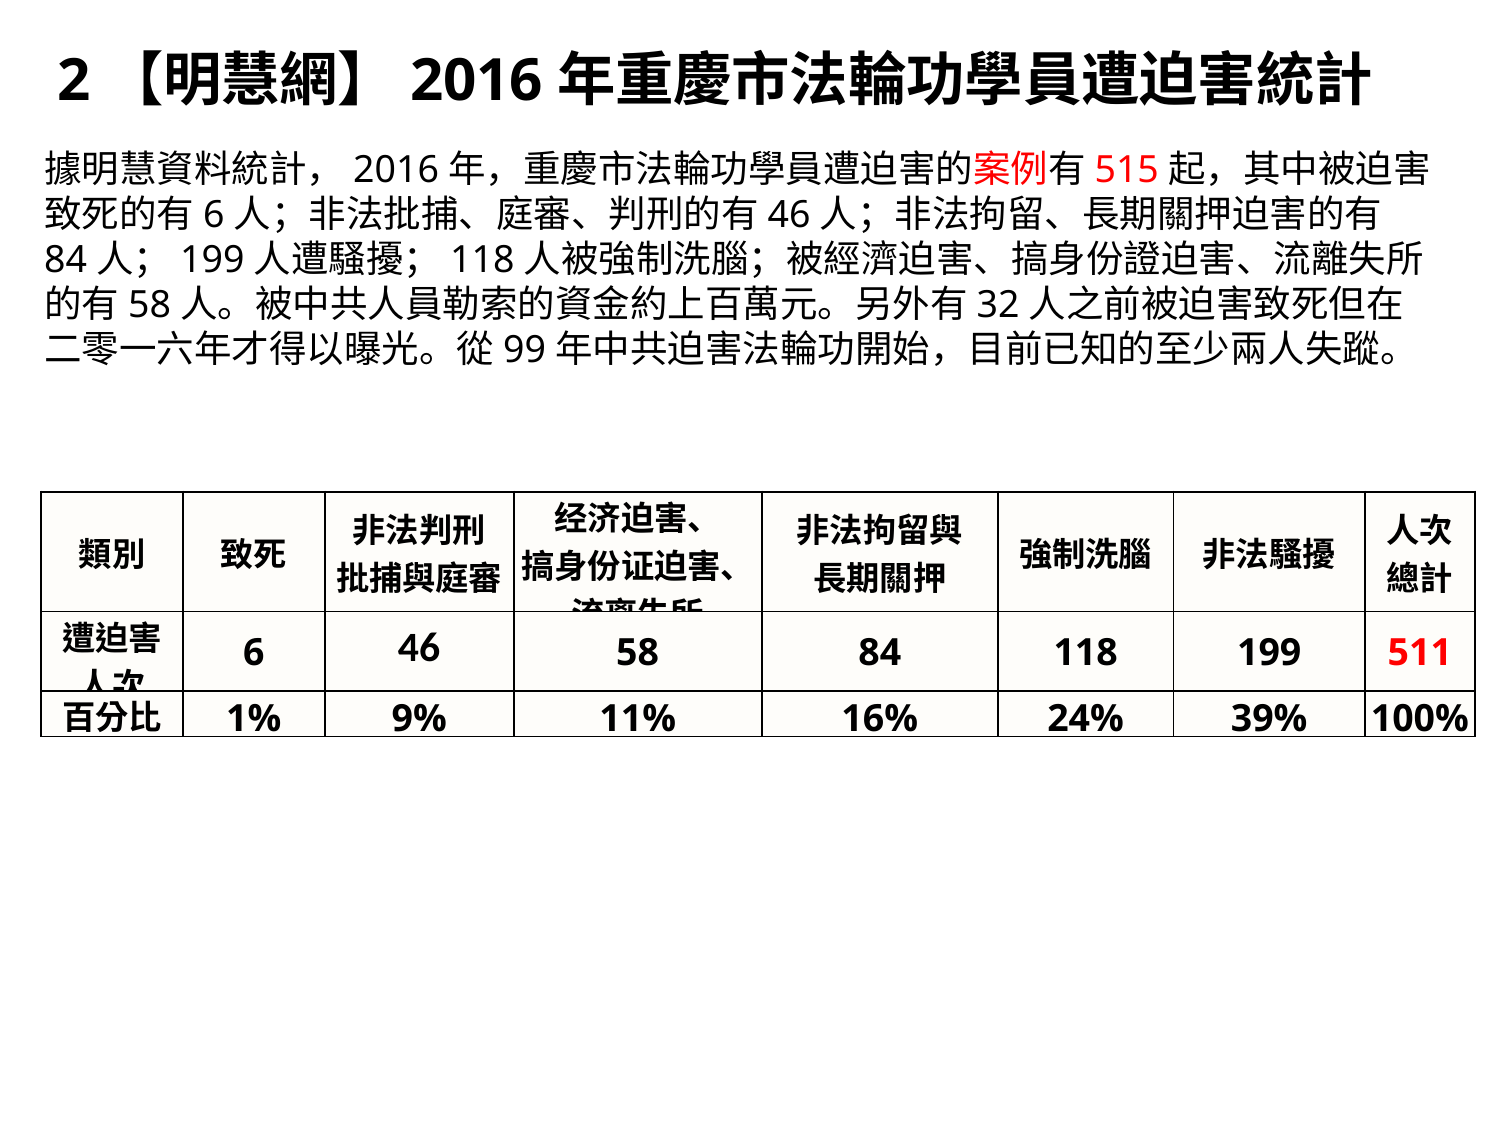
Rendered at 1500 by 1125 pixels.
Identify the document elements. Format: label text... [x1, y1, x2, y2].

table_cell 24% [999, 692, 1173, 736]
table_cell 6 [184, 612, 324, 690]
table_header 類別 [42, 493, 182, 611]
table_header 经济迫害、 搞身份证迫害、 流离失所 [515, 493, 761, 611]
table_header 非法拘留與 長期關押 [763, 493, 997, 611]
table_header 強制洗腦 [999, 493, 1173, 611]
table_cell 11% [515, 692, 761, 736]
table_cell 百分比 [42, 692, 182, 736]
table_cell 511 [1366, 612, 1474, 690]
table_cell 46 [326, 612, 513, 690]
table_cell 84 [763, 612, 997, 690]
table_cell 199 [1174, 612, 1364, 690]
table_cell 9% [326, 692, 513, 736]
text_box 2【明慧網】2016年重慶市法輪功學員遭迫害統計 [42, 34, 1388, 120]
table_cell 58 [515, 612, 761, 690]
table_cell 1% [184, 692, 324, 736]
table_cell 118 [999, 612, 1173, 690]
table_cell 16% [763, 692, 997, 736]
text_box 據明慧資料統計，2016年，重慶市法輪功學員遭迫害的案例有515起，其中被迫害致死的有6人；非法批捕、庭審、判刑的有46人；非法拘留、長期關押迫害的有84人；199人遭騷擾；118人被強制洗腦；被經濟迫害、搞身份證迫害、流離失所的有58人。被中共人員勒索的資金約上百萬元。另外有32人之前被迫害致死但在二零一六年才得以曝光。從99年中共迫害法輪功開始，目前已知的至少兩人失蹤。 [29, 137, 1447, 377]
table_header 致死 [184, 493, 324, 611]
table_cell 遭迫害 人次 [42, 612, 182, 690]
table_cell 100% [1366, 692, 1474, 736]
table_cell 39% [1174, 692, 1364, 736]
table_header 非法騷擾 [1174, 493, 1364, 611]
table_header 人次 總計 [1366, 493, 1474, 611]
table_header 非法判刑 批捕與庭審 [326, 493, 513, 611]
